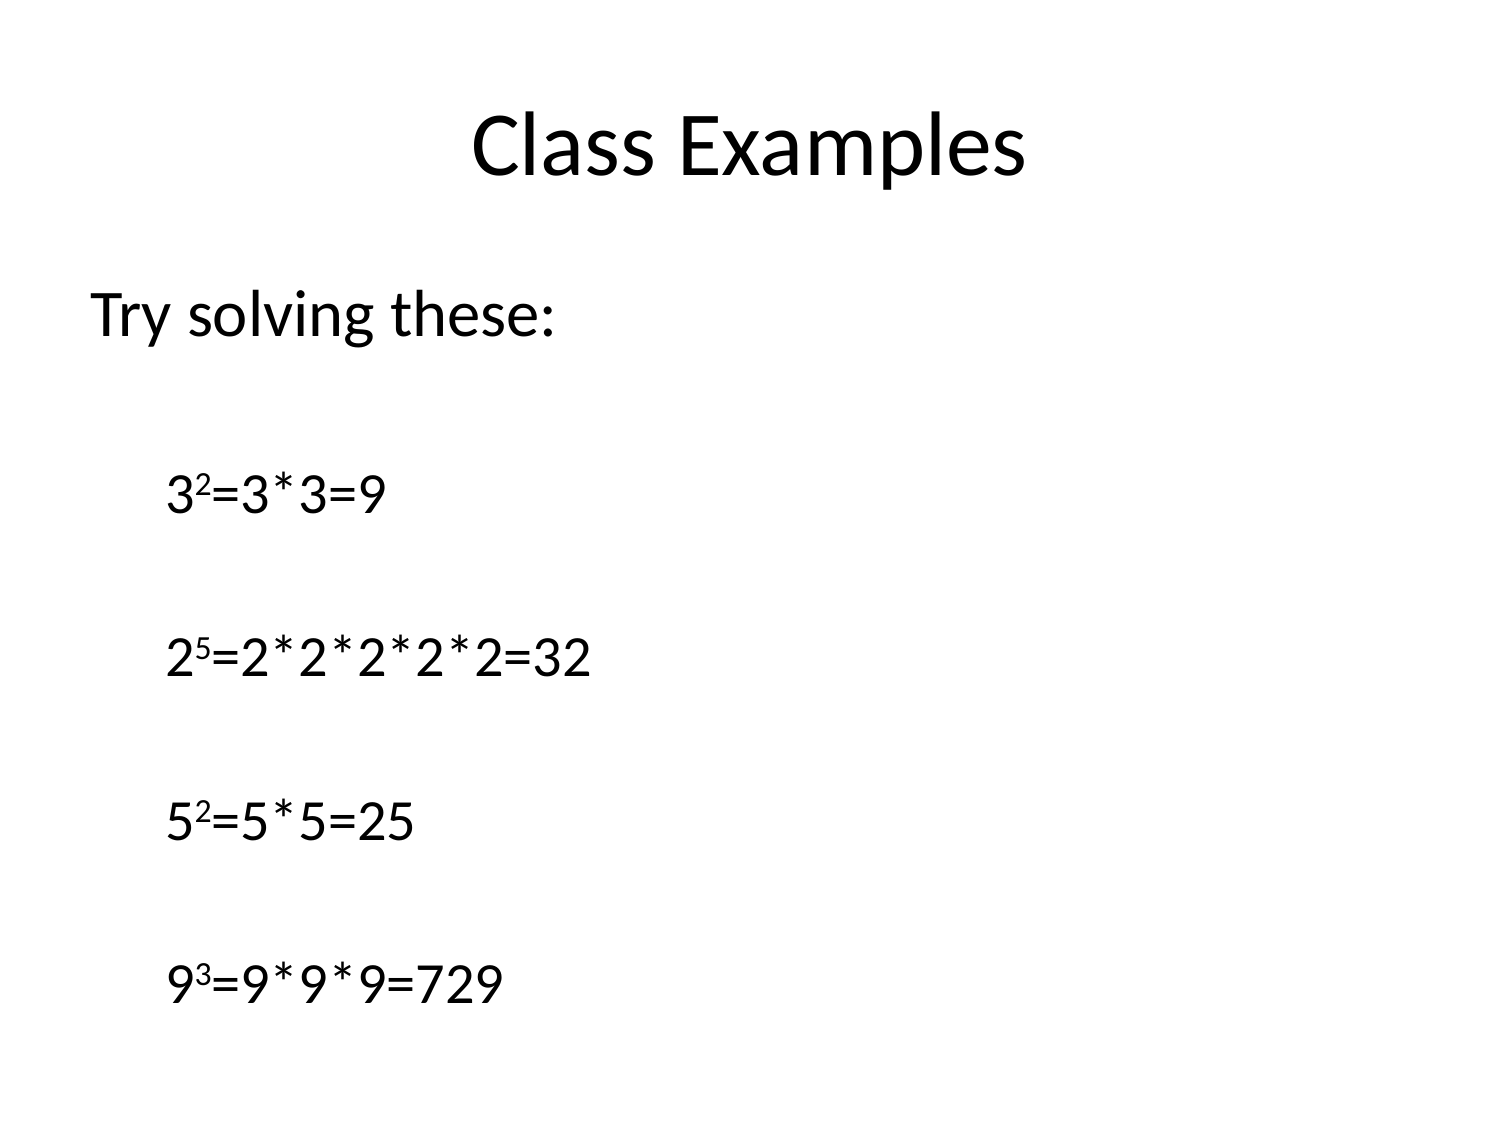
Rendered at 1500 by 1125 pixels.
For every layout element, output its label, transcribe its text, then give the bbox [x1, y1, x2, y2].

list Try solving these: 32=3*3=9 25=2*2*2*2*2=32 52=5*5=25 93=9*9*9=729 [75, 262, 1425, 1005]
title Class Examples [75, 45, 1425, 233]
